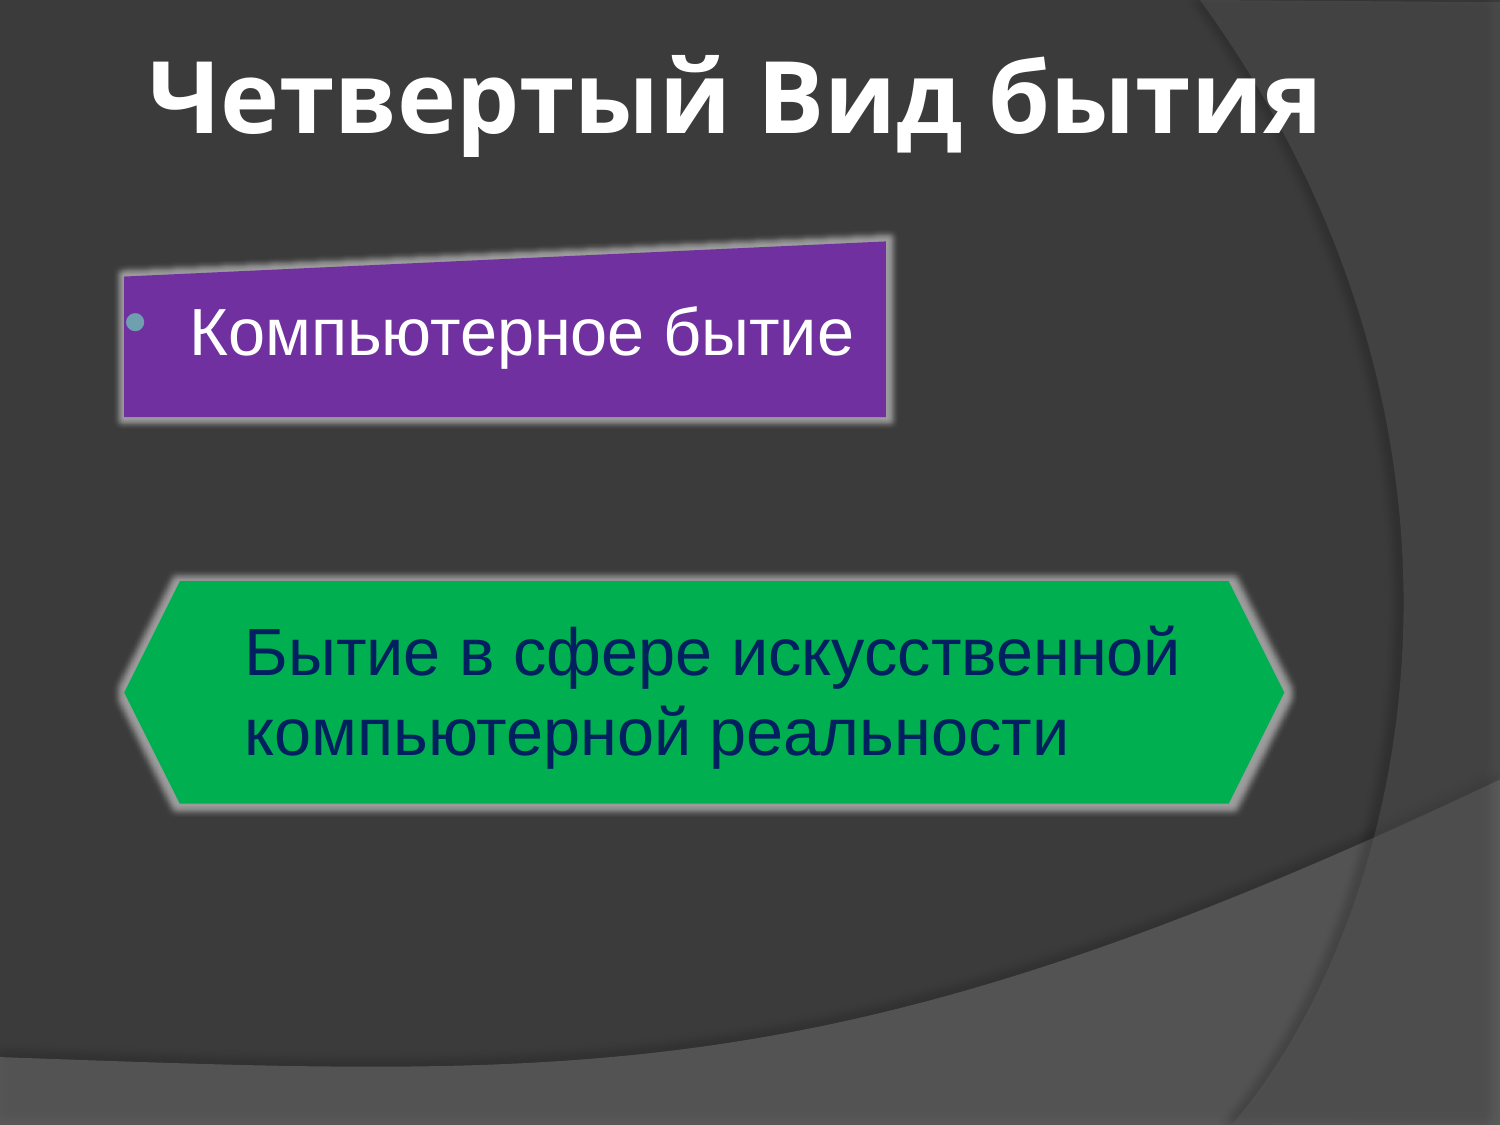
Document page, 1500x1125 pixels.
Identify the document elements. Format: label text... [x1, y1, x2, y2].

title Четвертый Вид бытия [140, 0, 1366, 188]
list Компьютерное бытие Бытие в сфере искусственной компьютерной реальности [105, 281, 1331, 1024]
text_box [124, 241, 886, 281]
